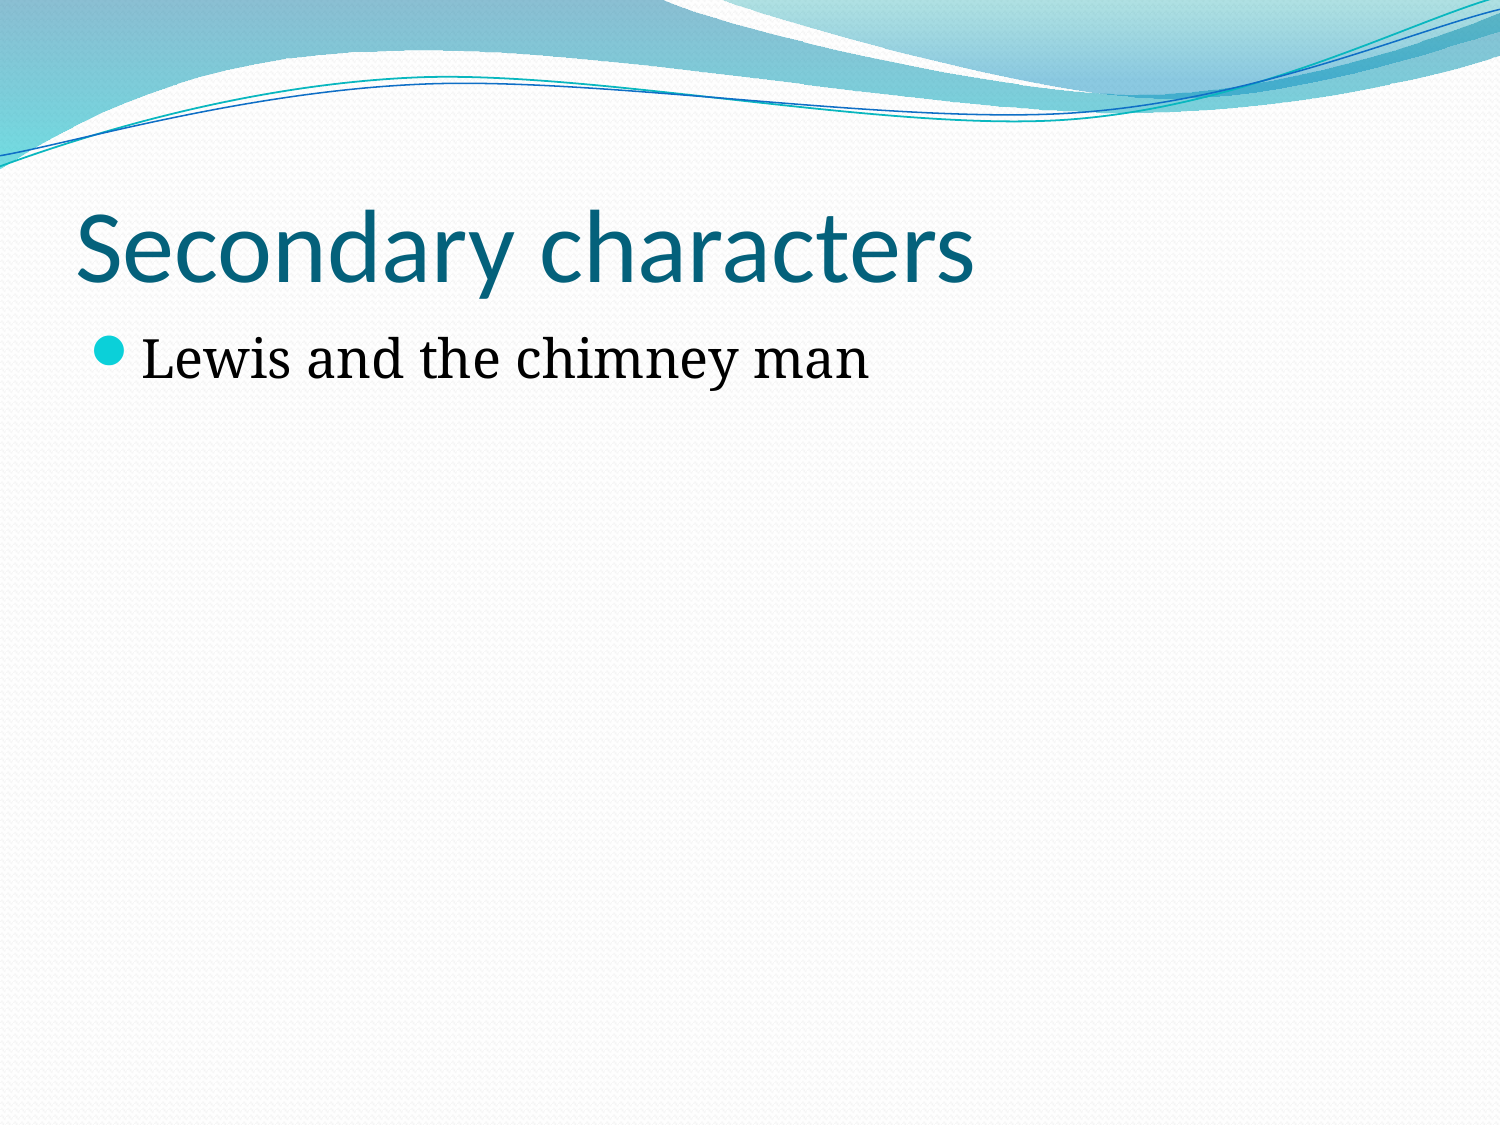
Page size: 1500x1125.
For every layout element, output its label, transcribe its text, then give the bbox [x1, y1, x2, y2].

list Lewis and the chimney man [75, 317, 1425, 1038]
title Secondary characters [75, 115, 1425, 303]
